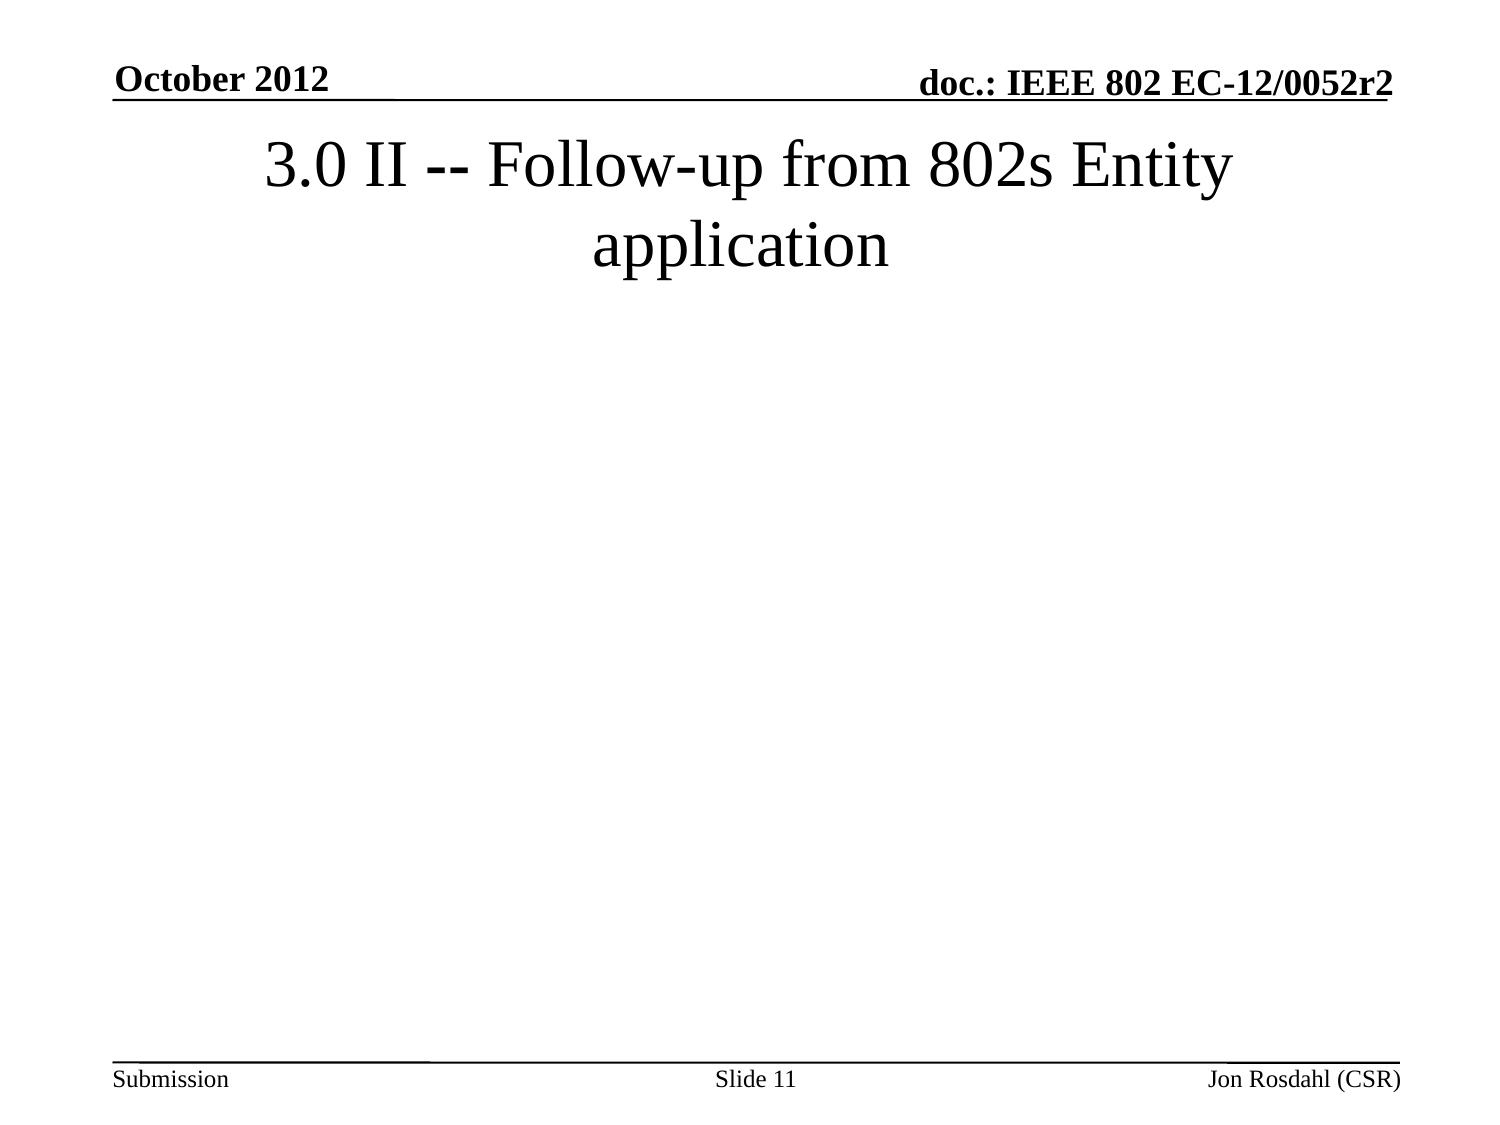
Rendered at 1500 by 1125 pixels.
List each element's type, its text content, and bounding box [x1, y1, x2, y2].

slide_number Slide 11 [712, 1061, 800, 1123]
title 3.0 II -- Follow-up from 802s Entity application [112, 112, 1388, 288]
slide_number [114, 54, 423, 100]
footer Jon Rosdahl (CSR) [878, 1061, 1402, 1093]
